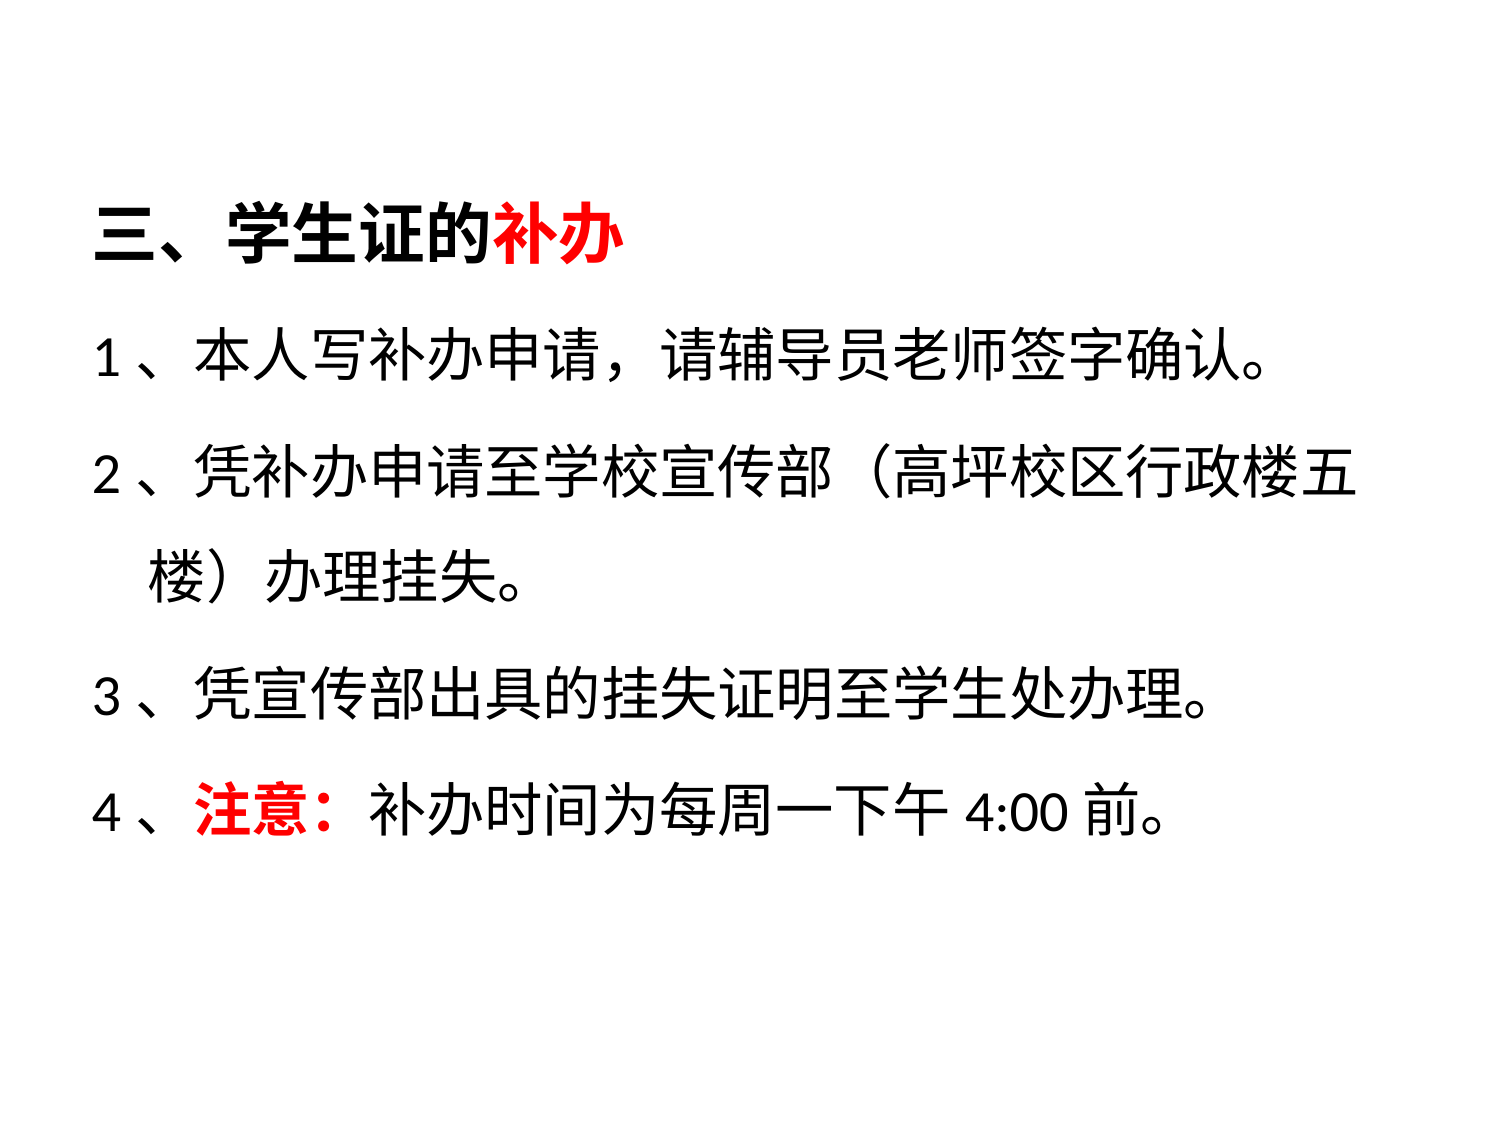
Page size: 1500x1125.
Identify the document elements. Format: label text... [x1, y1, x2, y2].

list 三、学生证的补办 1、本人写补办申请，请辅导员老师签字确认。 2、凭补办申请至学校宣传部（高坪校区行政楼五楼）办理挂失。 3、凭宣传部出具的挂失证明至学生处办理。 4、注意：补办时间为每周一下午4:00前。 [76, 184, 1427, 927]
